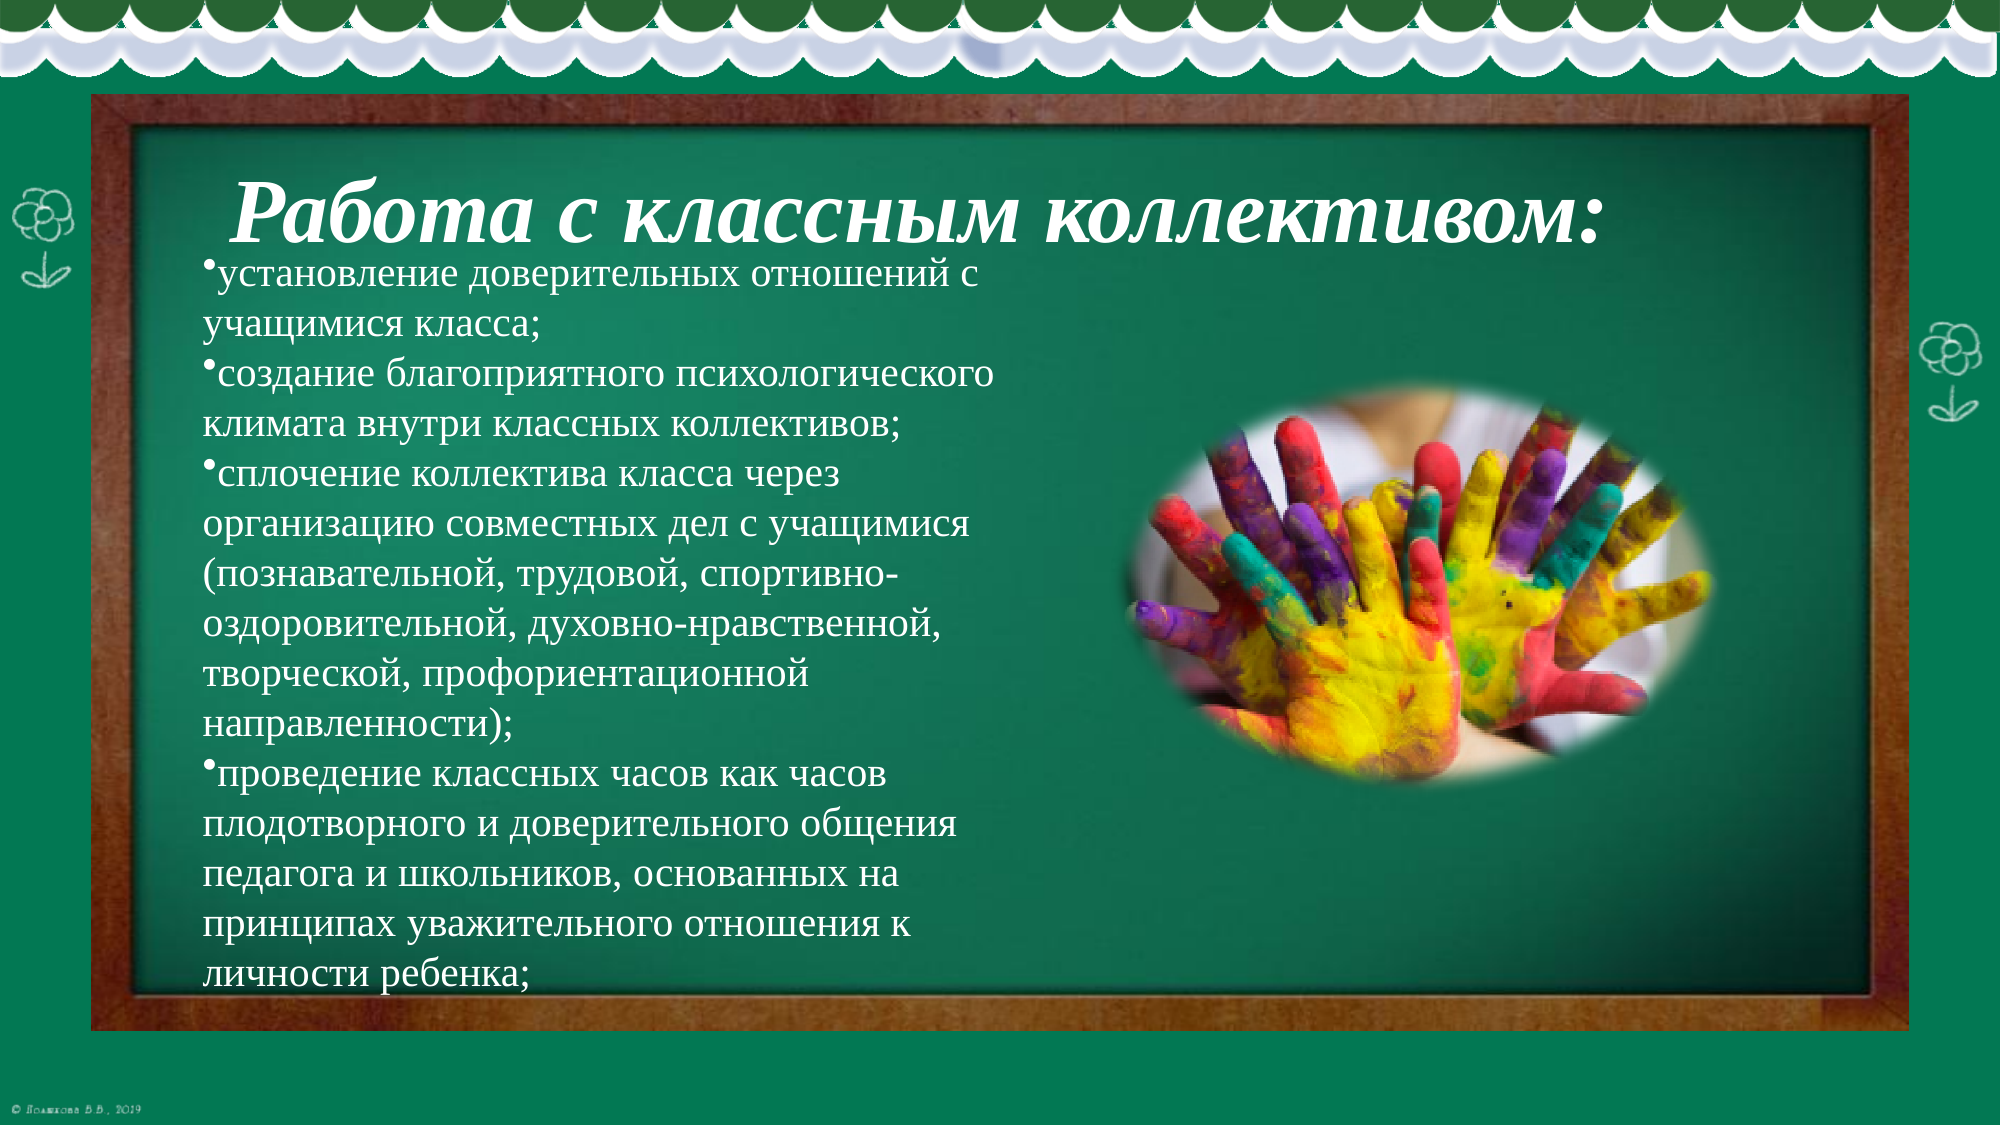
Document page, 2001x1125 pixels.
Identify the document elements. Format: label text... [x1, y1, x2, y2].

text_box Работа с классным коллективом: [162, 143, 1717, 269]
text_box установление доверительных отношений с учащимися класса; создание благоприятного психологического климата внутри классных коллективов; сплочение коллектива класса через организацию совместных дел с учащимися (познавательной, трудовой, спортивно-оздоровительной, духовно-нравственной, творческой, профориентационной направленности); проведение классных часов как часов плодотворного и доверительного общения педагога и школьников, основанных на принципах уважительного отношения к личности ребенка; [187, 236, 1090, 1003]
picture [0, 0, 2000, 1125]
